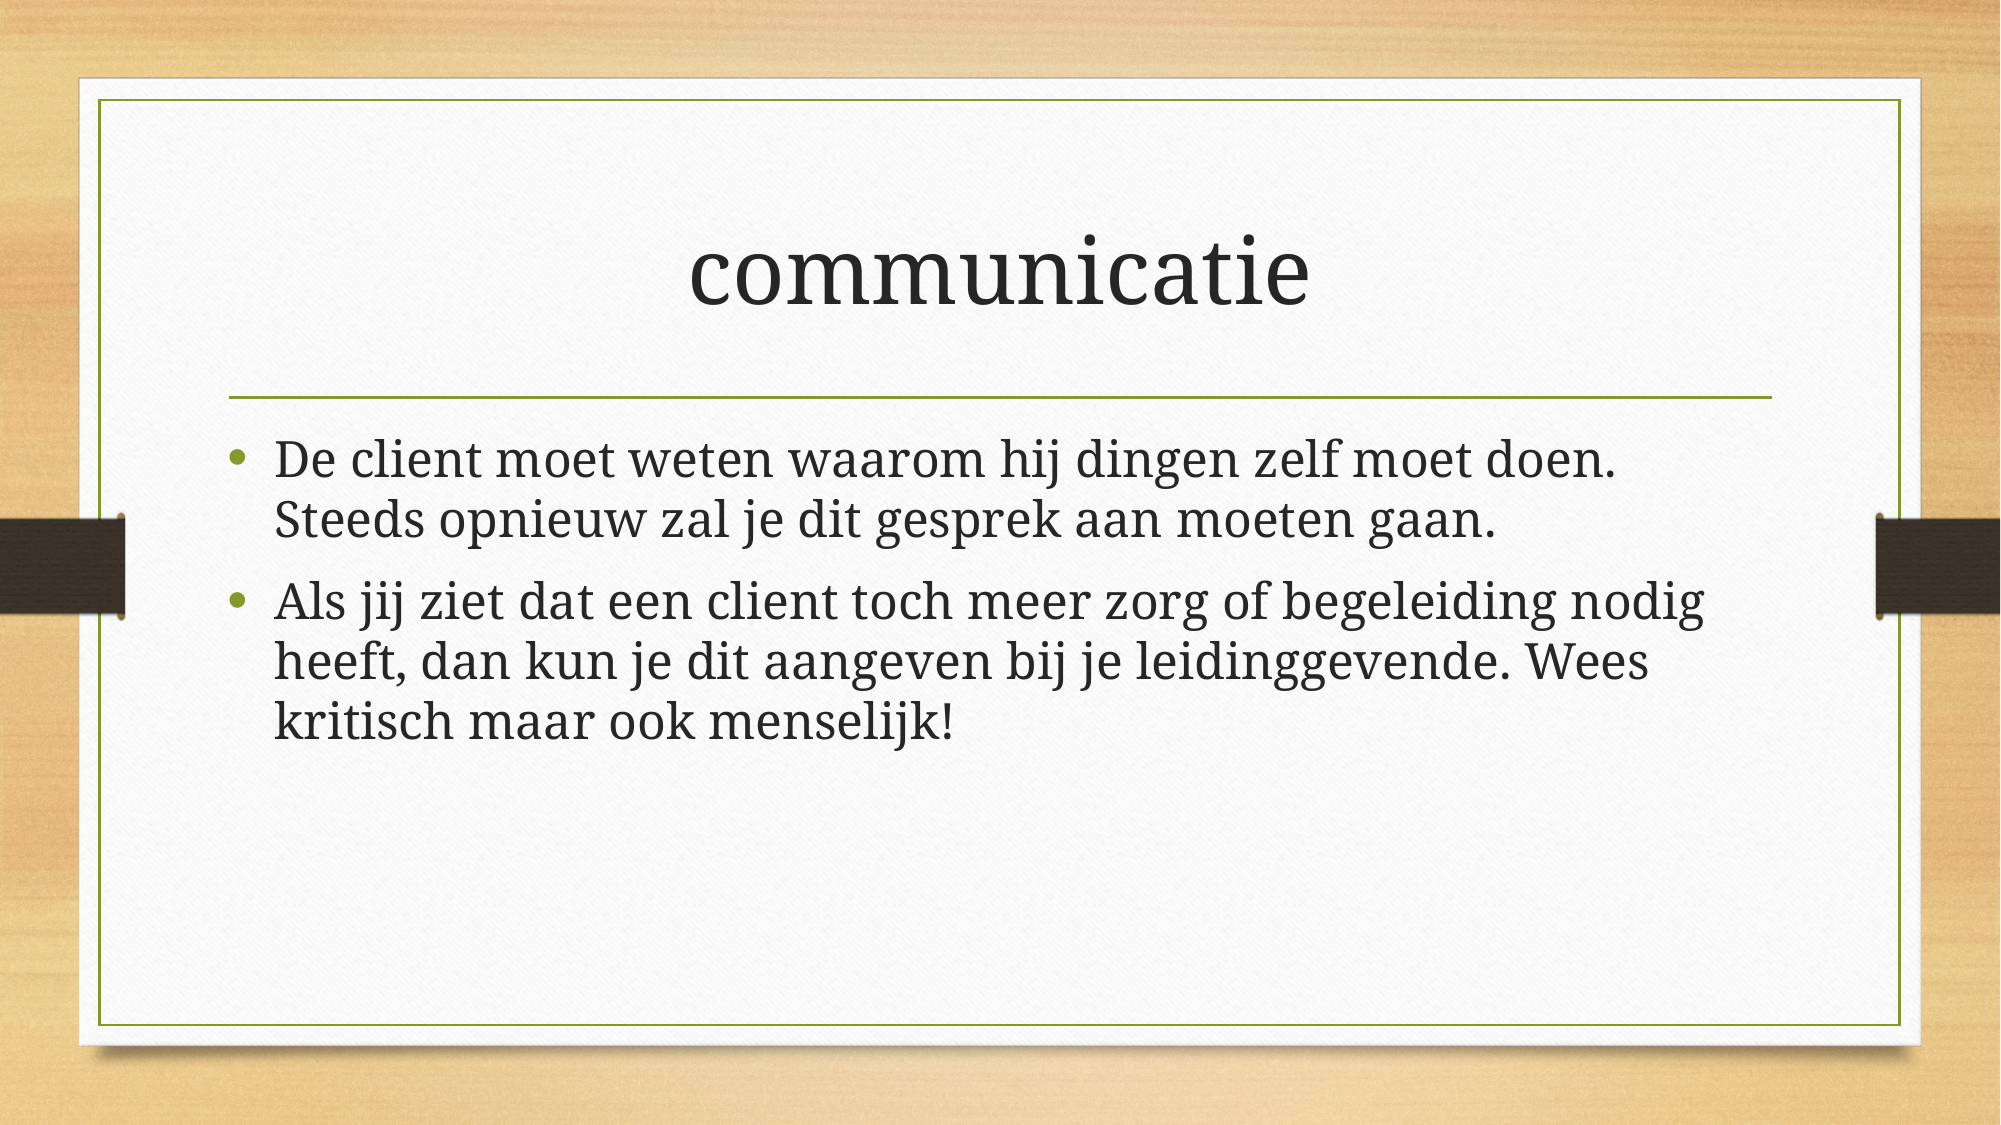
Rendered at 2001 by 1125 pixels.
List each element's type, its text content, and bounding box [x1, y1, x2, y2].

list De client moet weten waarom hij dingen zelf moet doen. Steeds opnieuw zal je dit gesprek aan moeten gaan. Als jij ziet dat een client toch meer zorg of begeleiding nodig heeft, dan kun je dit aangeven bij je leidinggevende. Wees kritisch maar ook menselijk! [212, 419, 1788, 964]
picture [0, 0, 2001, 1125]
title communicatie [212, 161, 1788, 375]
